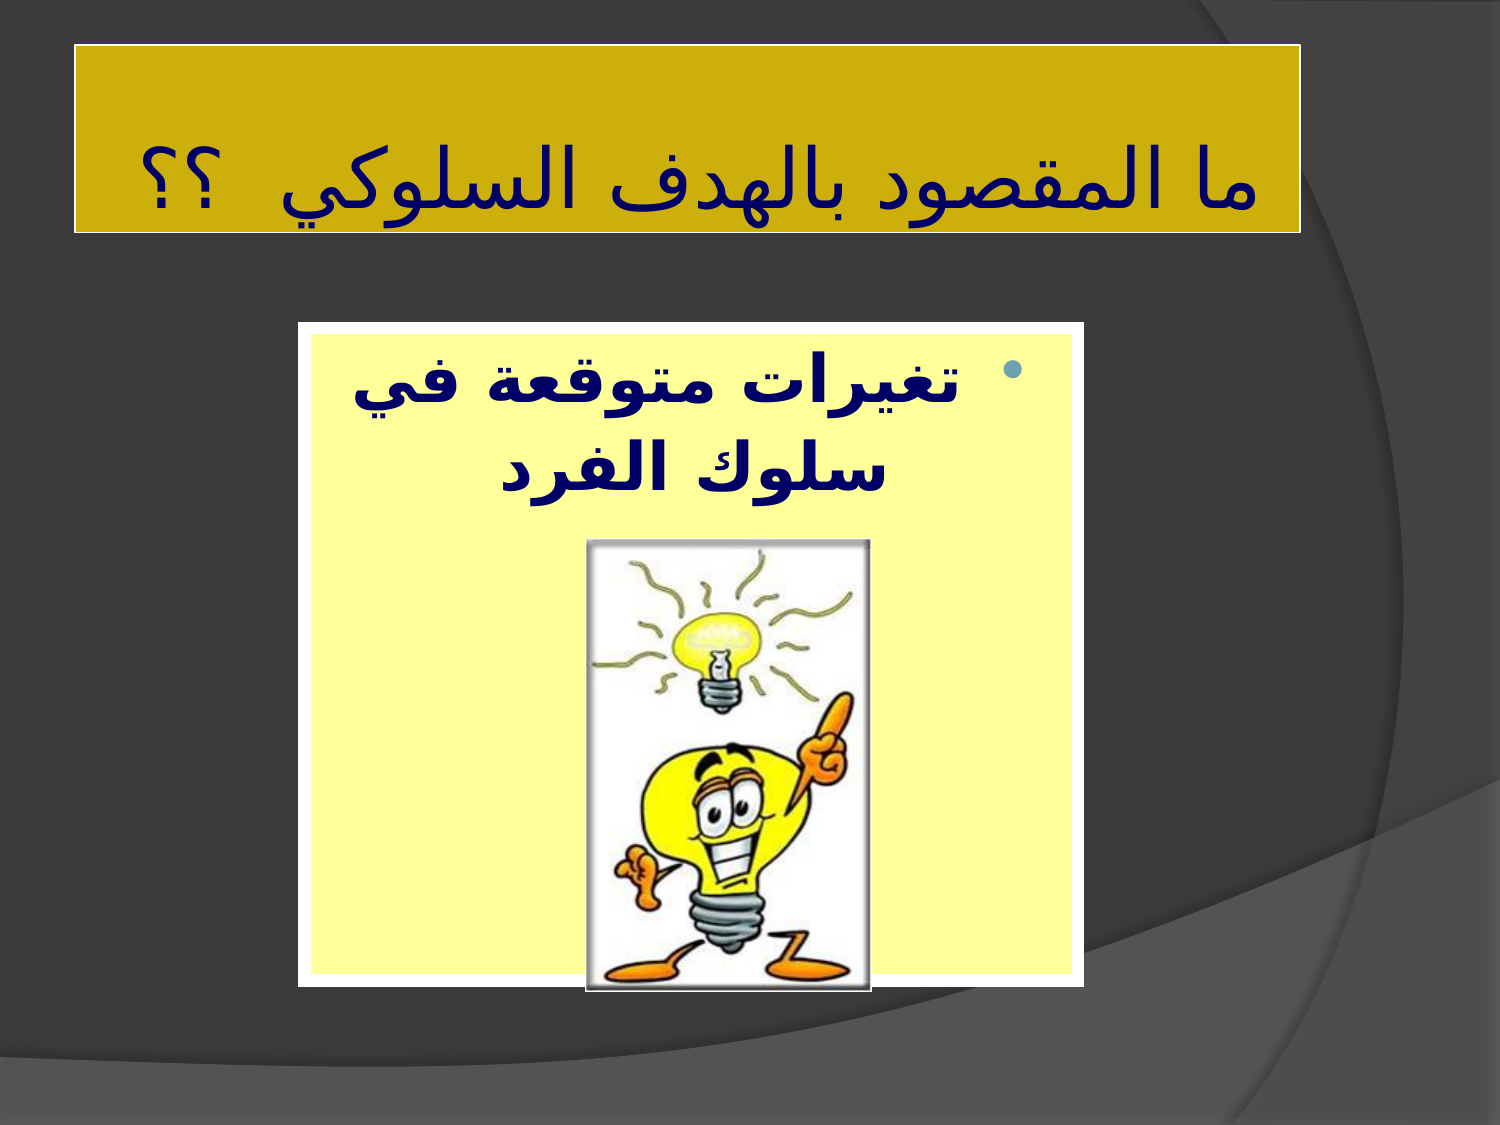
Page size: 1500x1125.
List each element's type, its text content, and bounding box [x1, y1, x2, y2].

picture [585, 538, 873, 993]
title ما المقصود بالهدف السلوكي ؟؟ [75, 45, 1300, 233]
list تغيرات متوقعة في سلوك الفرد [304, 328, 1079, 981]
